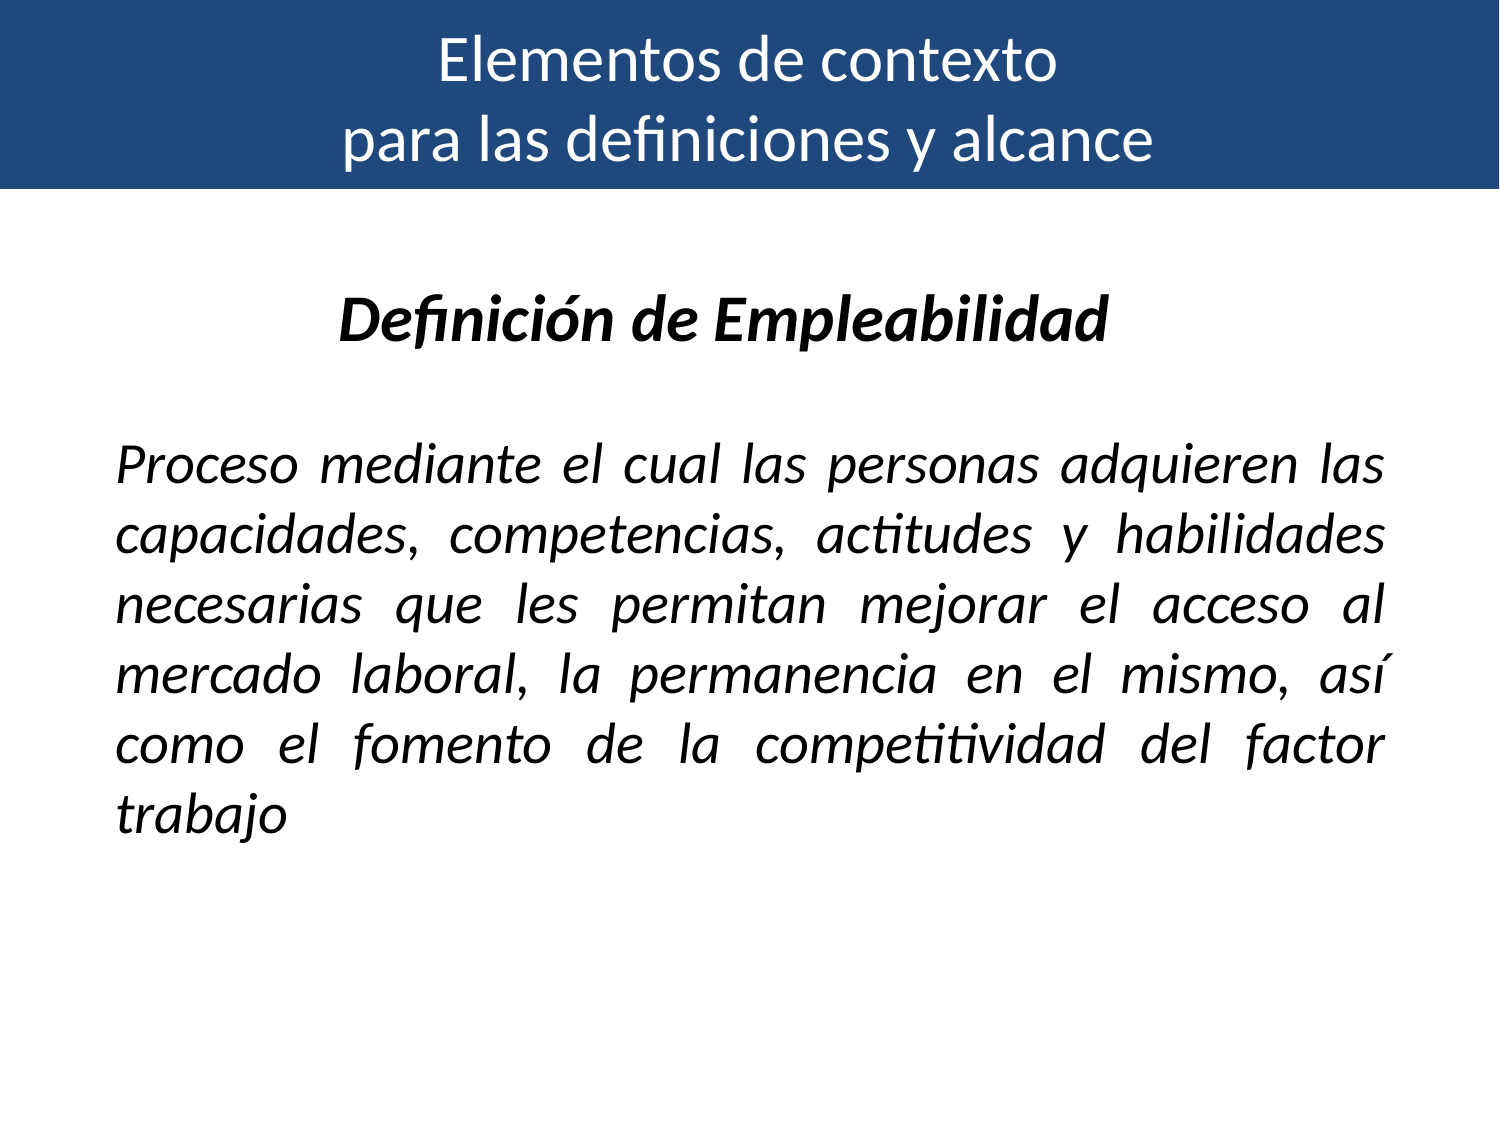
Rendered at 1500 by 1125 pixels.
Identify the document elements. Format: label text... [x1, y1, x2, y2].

title Definición de Empleabilidad [49, 221, 1400, 409]
list Proceso mediante el cual las personas adquieren las capacidades, competencias, actitudes y habilidades necesarias que les permitan mejorar el acceso al mercado laboral, la permanencia en el mismo, así como el fomento de la competitividad del factor trabajo [100, 235, 1402, 1035]
text_box Elementos de contexto para las definiciones y alcance [0, 0, 1500, 189]
